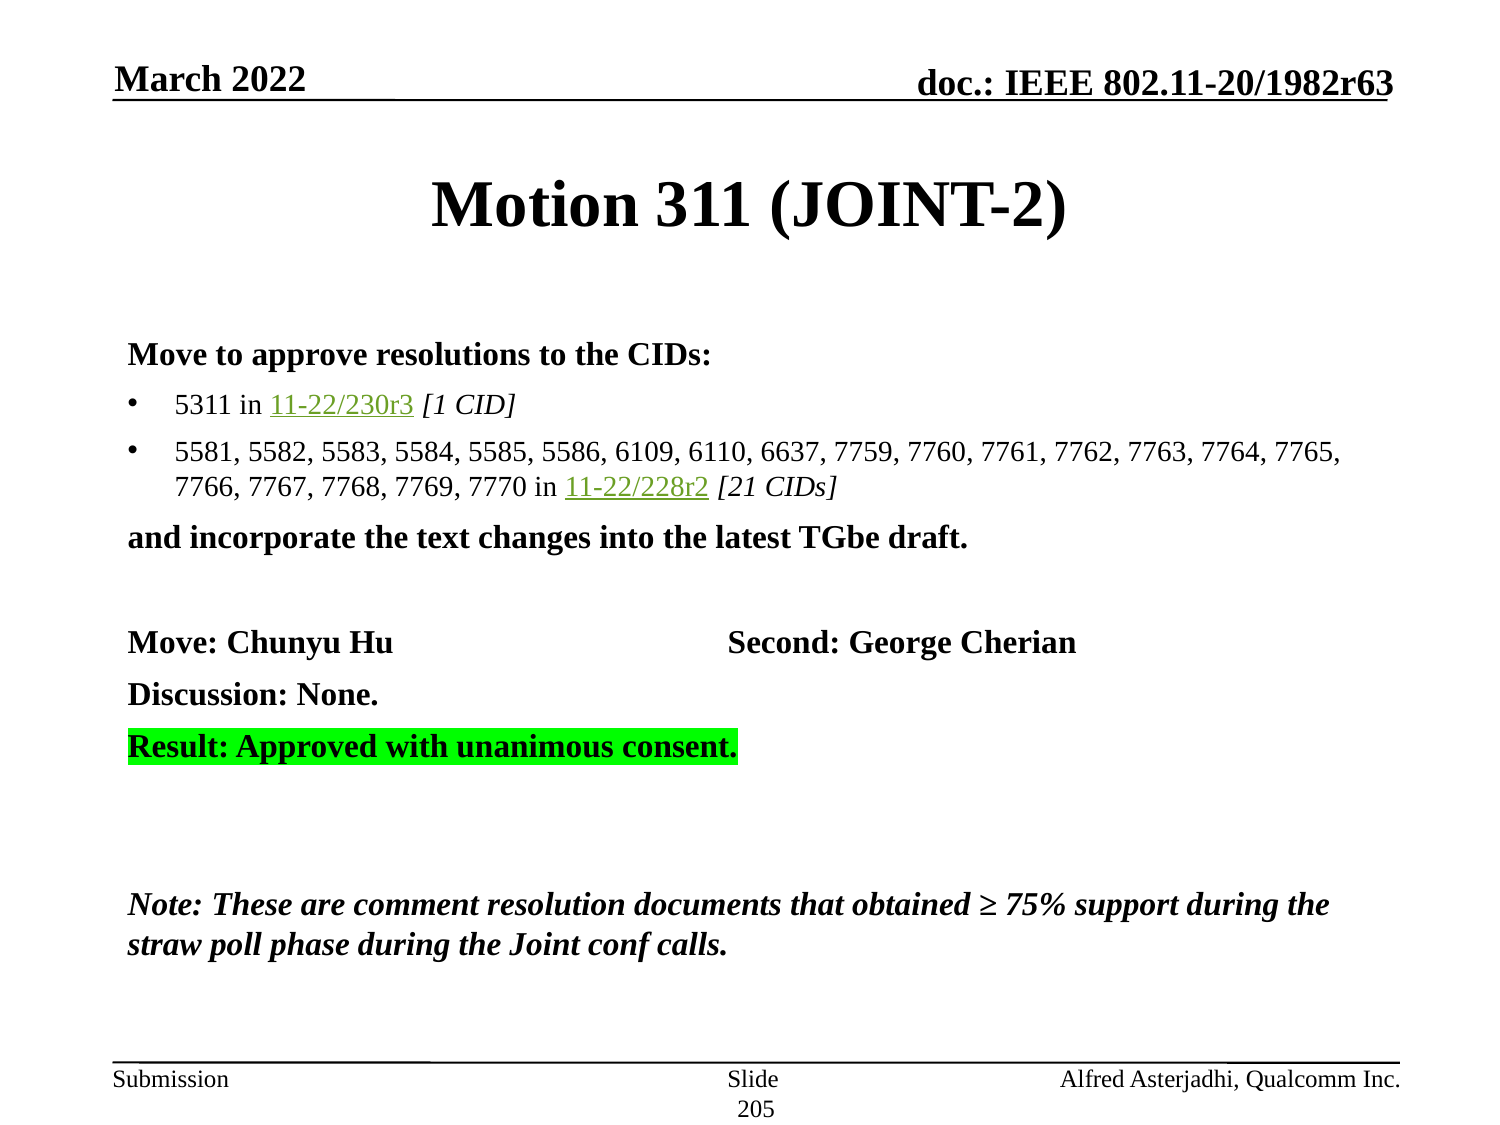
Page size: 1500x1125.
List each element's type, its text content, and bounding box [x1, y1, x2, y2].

title Motion 311 (JOINT-2) [112, 112, 1388, 288]
list Move to approve resolutions to the CIDs: 5311 in 11-22/230r3 [1 CID] 5581, 5582, 5583, 5584, 5585, 5586, 6109, 6110, 6637, 7759, 7760, 7761, 7762, 7763, 7764, 7765, 7766, 7767, 7768, 7769, 7770 in 11-22/228r2 [21 CIDs] and incorporate the text changes into the latest TGbe draft. Move: Chunyu Hu Second: George Cherian Discussion: None. Result: Approved with unanimous consent. Note: These are comment resolution documents that obtained ≥ 75% support during the straw poll phase during the Joint conf calls. [112, 324, 1388, 1063]
slide_number Slide 205 [712, 1061, 800, 1123]
footer Alfred Asterjadhi, Qualcomm Inc. [878, 1061, 1402, 1093]
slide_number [114, 54, 423, 100]
